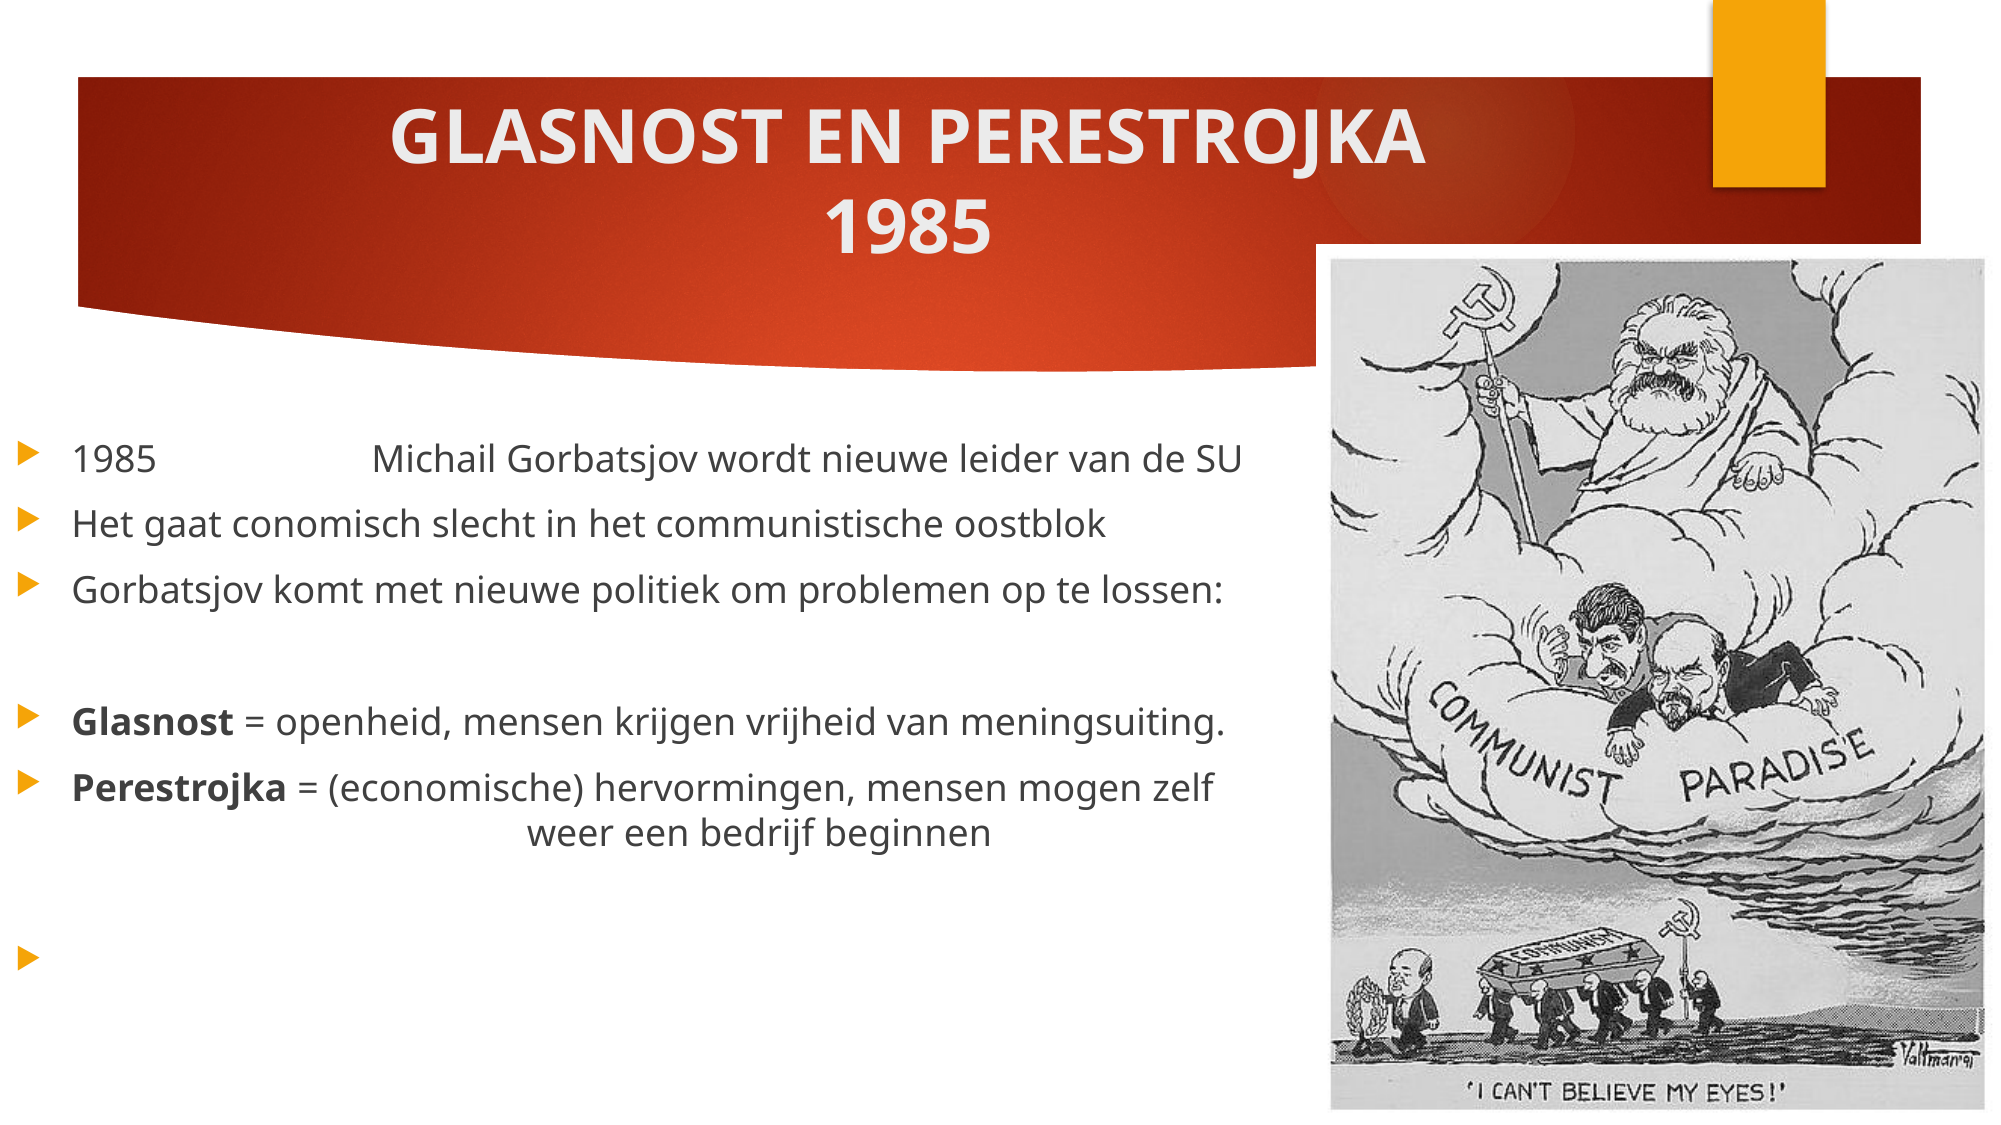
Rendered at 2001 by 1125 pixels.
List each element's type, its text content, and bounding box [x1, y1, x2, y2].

title GLASNOST EN PERESTROJKA 1985 [189, 81, 1627, 275]
picture [1316, 244, 2000, 1125]
list 1985 Michail Gorbatsjov wordt nieuwe leider van de SU Het gaat conomisch slecht in het communistische oostblok Gorbatsjov komt met nieuwe politiek om problemen op te lossen: Glasnost = openheid, mensen krijgen vrijheid van meningsuiting. Perestrojka = (economische) hervormingen, mensen mogen zelf weer een bedrijf beginnen [0, 427, 1310, 1125]
